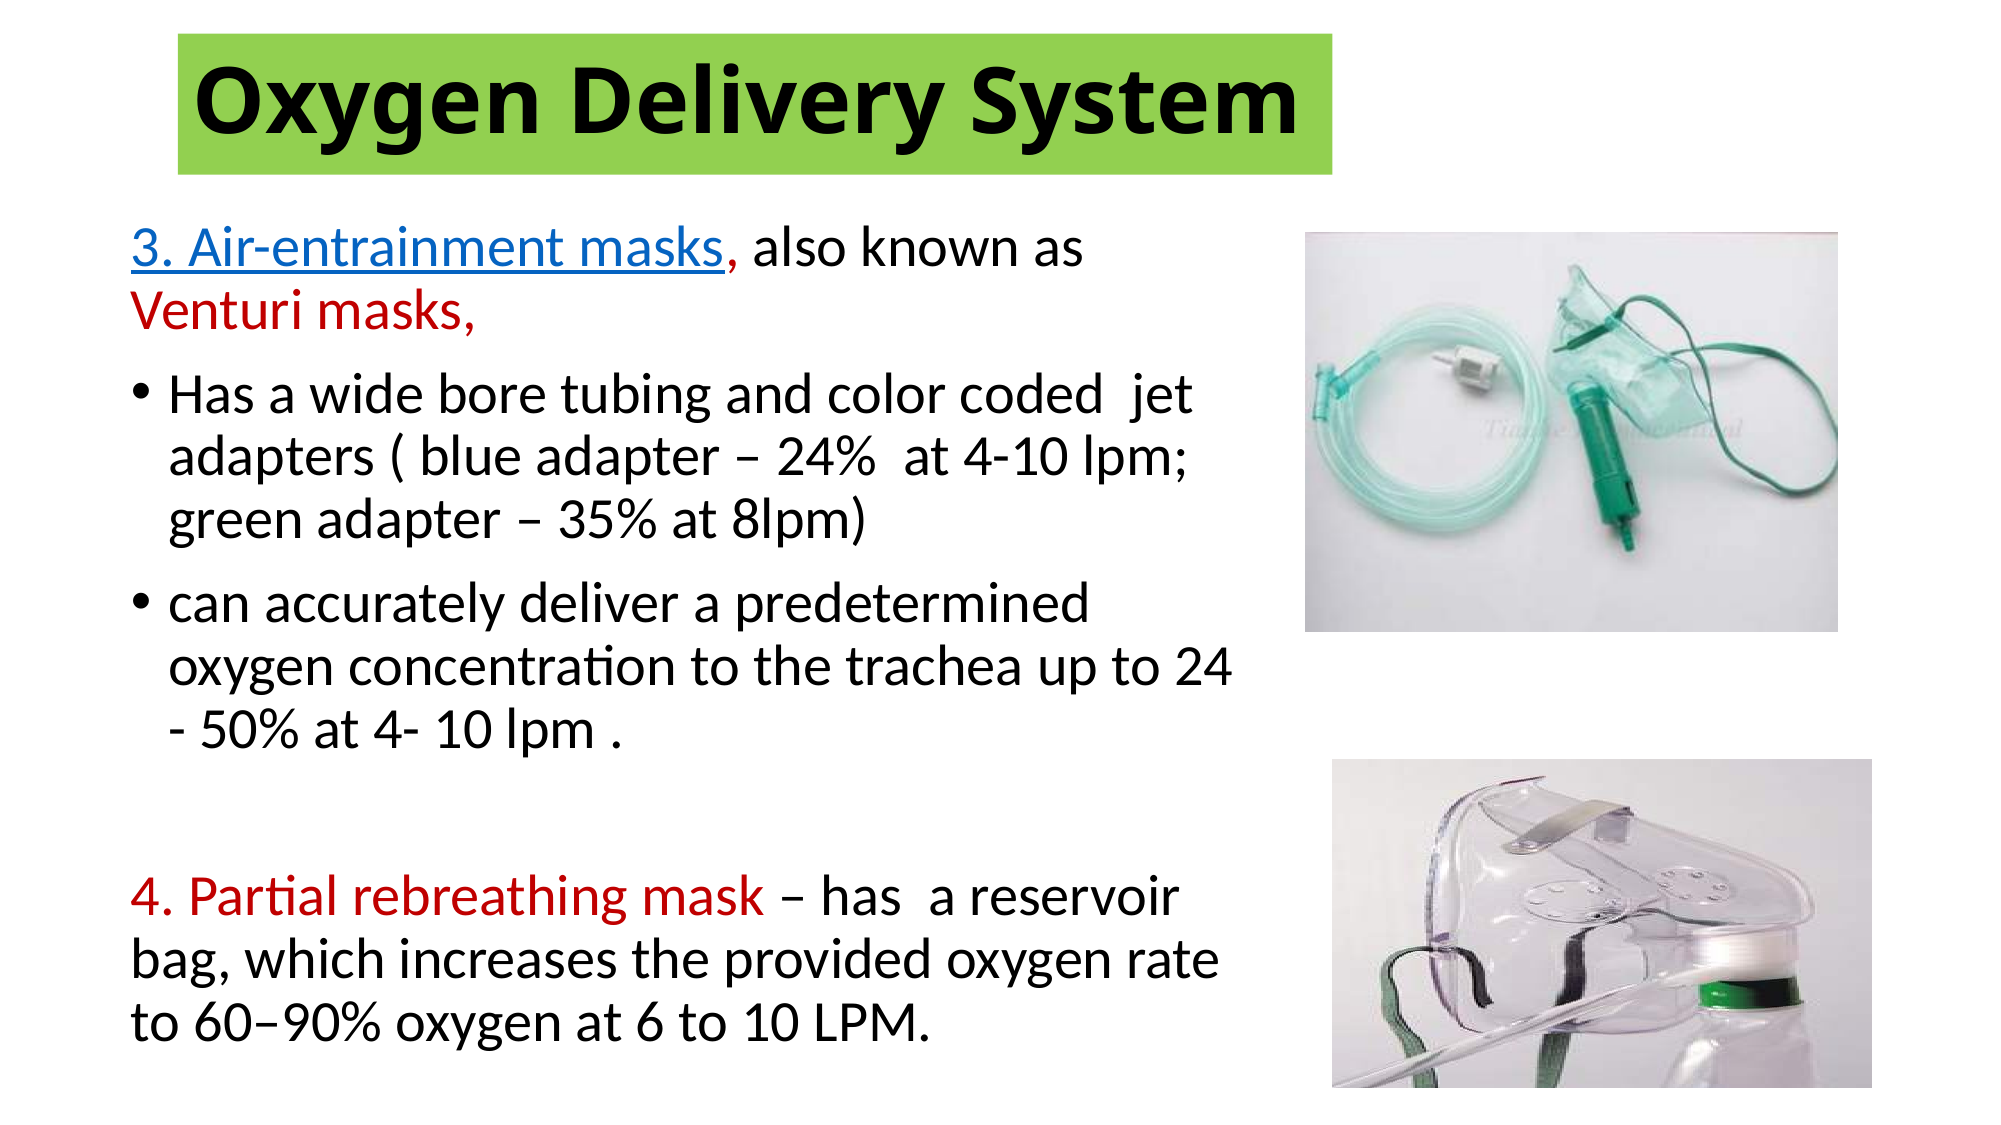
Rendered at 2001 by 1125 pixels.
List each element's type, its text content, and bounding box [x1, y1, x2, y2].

title Oxygen Delivery System [177, 33, 1333, 175]
picture [1332, 759, 1872, 1089]
picture [1304, 232, 1838, 632]
list 3. Air-entrainment masks, also known as Venturi masks, Has a wide bore tubing and color coded jet adapters ( blue adapter – 24% at 4-10 lpm; green adapter – 35% at 8lpm) can accurately deliver a predetermined oxygen concentration to the trachea up to 24 - 50% at 4- 10 lpm . 4. Partial rebreathing mask – has a reservoir bag, which increases the provided oxygen rate to 60–90% oxygen at 6 to 10 LPM. [115, 208, 1250, 1125]
